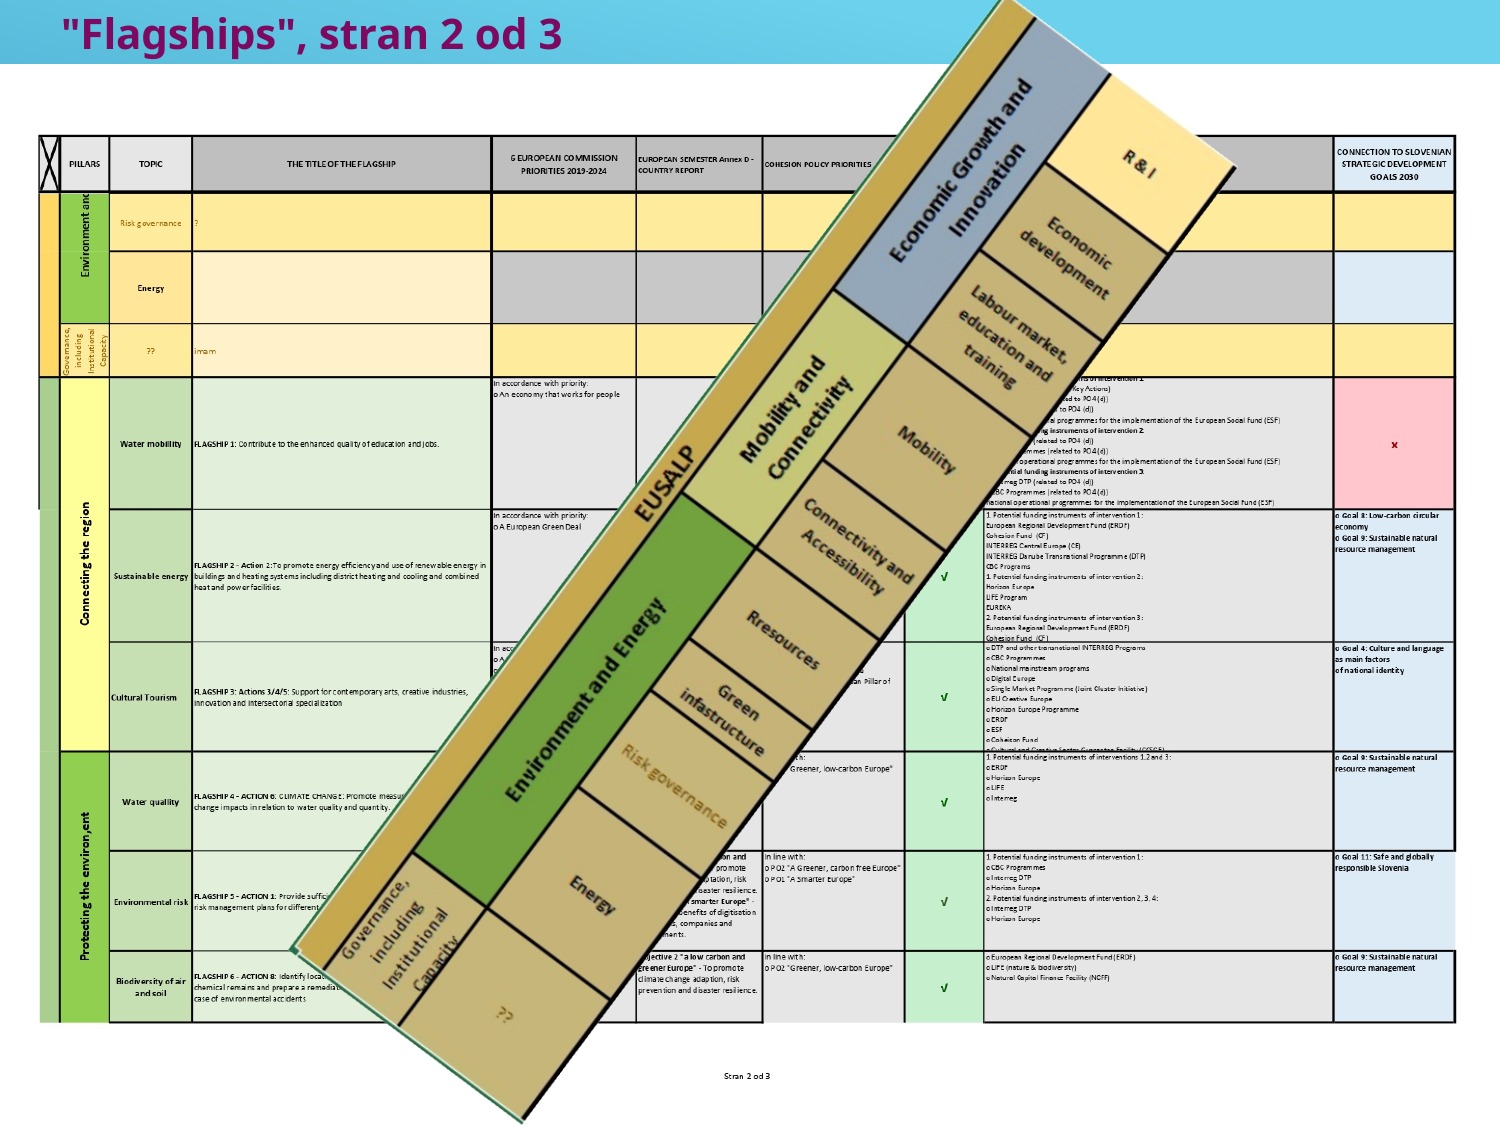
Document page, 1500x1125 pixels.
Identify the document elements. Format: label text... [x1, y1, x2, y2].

picture [0, 0, 1500, 1125]
subtitle "Flagships", stran 2 od 3 [0, 0, 616, 64]
